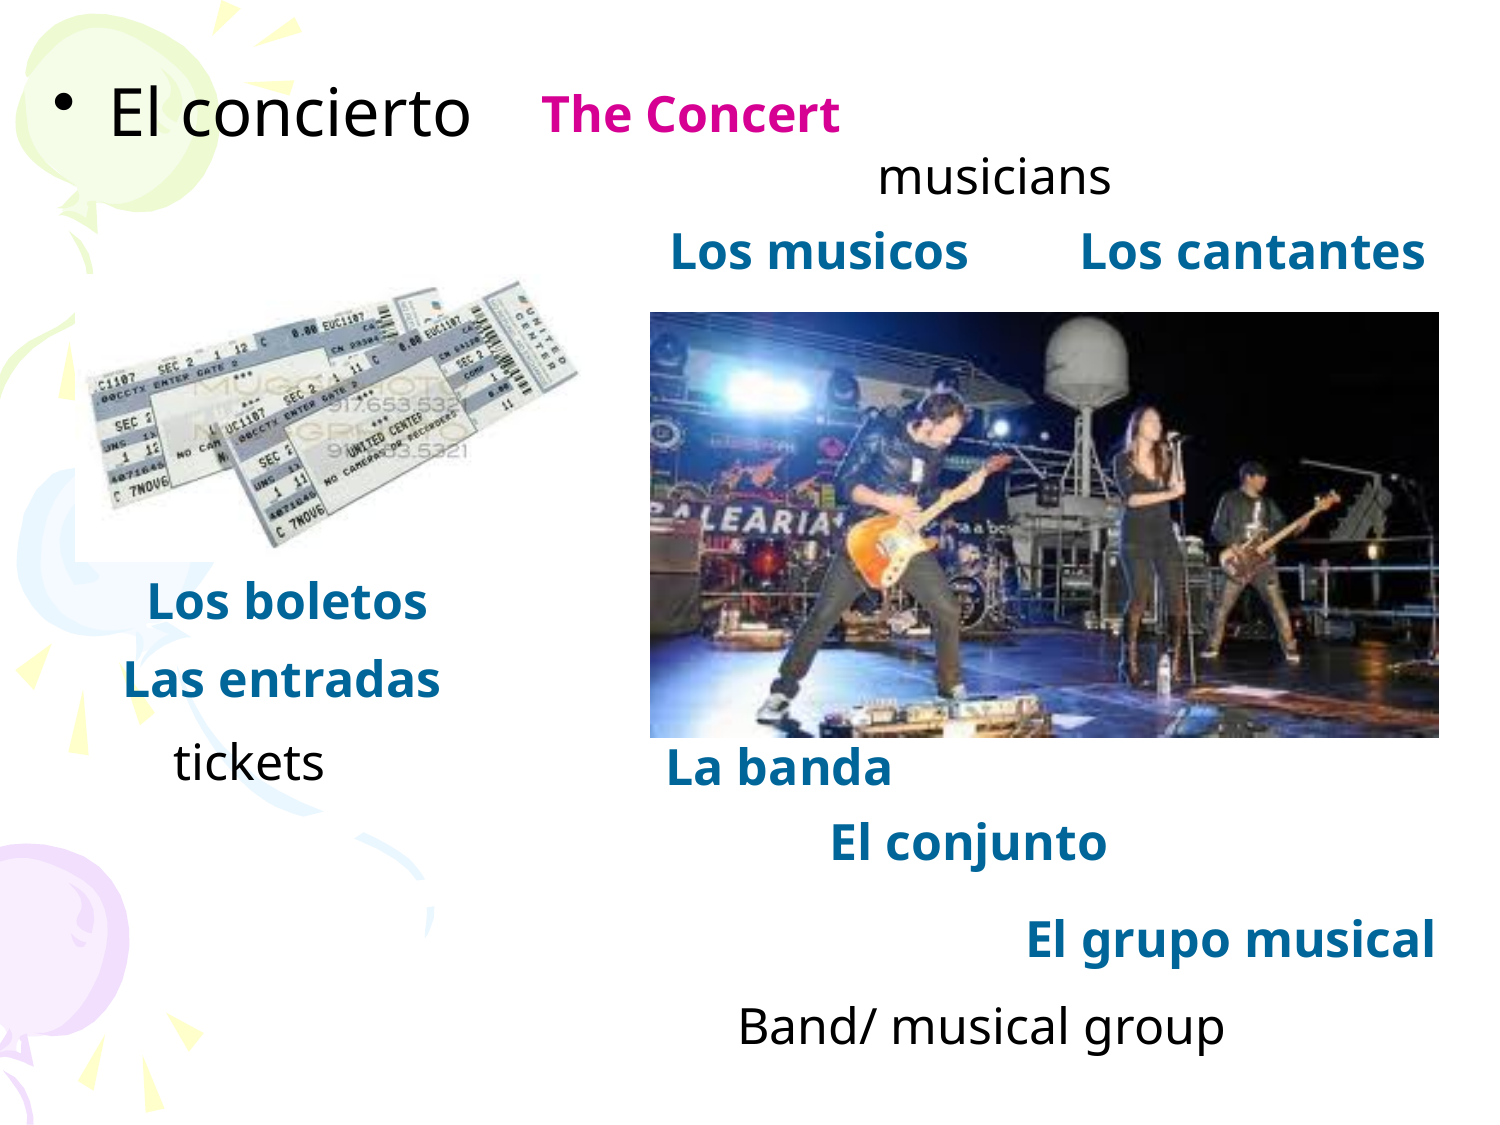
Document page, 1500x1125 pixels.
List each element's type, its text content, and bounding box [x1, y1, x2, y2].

text_box Los boletos [131, 571, 444, 638]
text_box The Concert [526, 74, 857, 150]
text_box tickets [158, 723, 406, 798]
text_box Los cantantes [1064, 212, 1442, 288]
picture [74, 274, 588, 563]
text_box El grupo musical [1010, 899, 1453, 975]
list El concierto [37, 62, 1388, 794]
text_box Las entradas [107, 640, 457, 715]
text_box El conjunto [814, 802, 1124, 878]
text_box La banda [650, 747, 909, 803]
picture [649, 312, 1440, 739]
text_box musicians [862, 136, 1232, 212]
text_box Los musicos [654, 212, 985, 288]
text_box Band/ musical group [722, 986, 1439, 1062]
